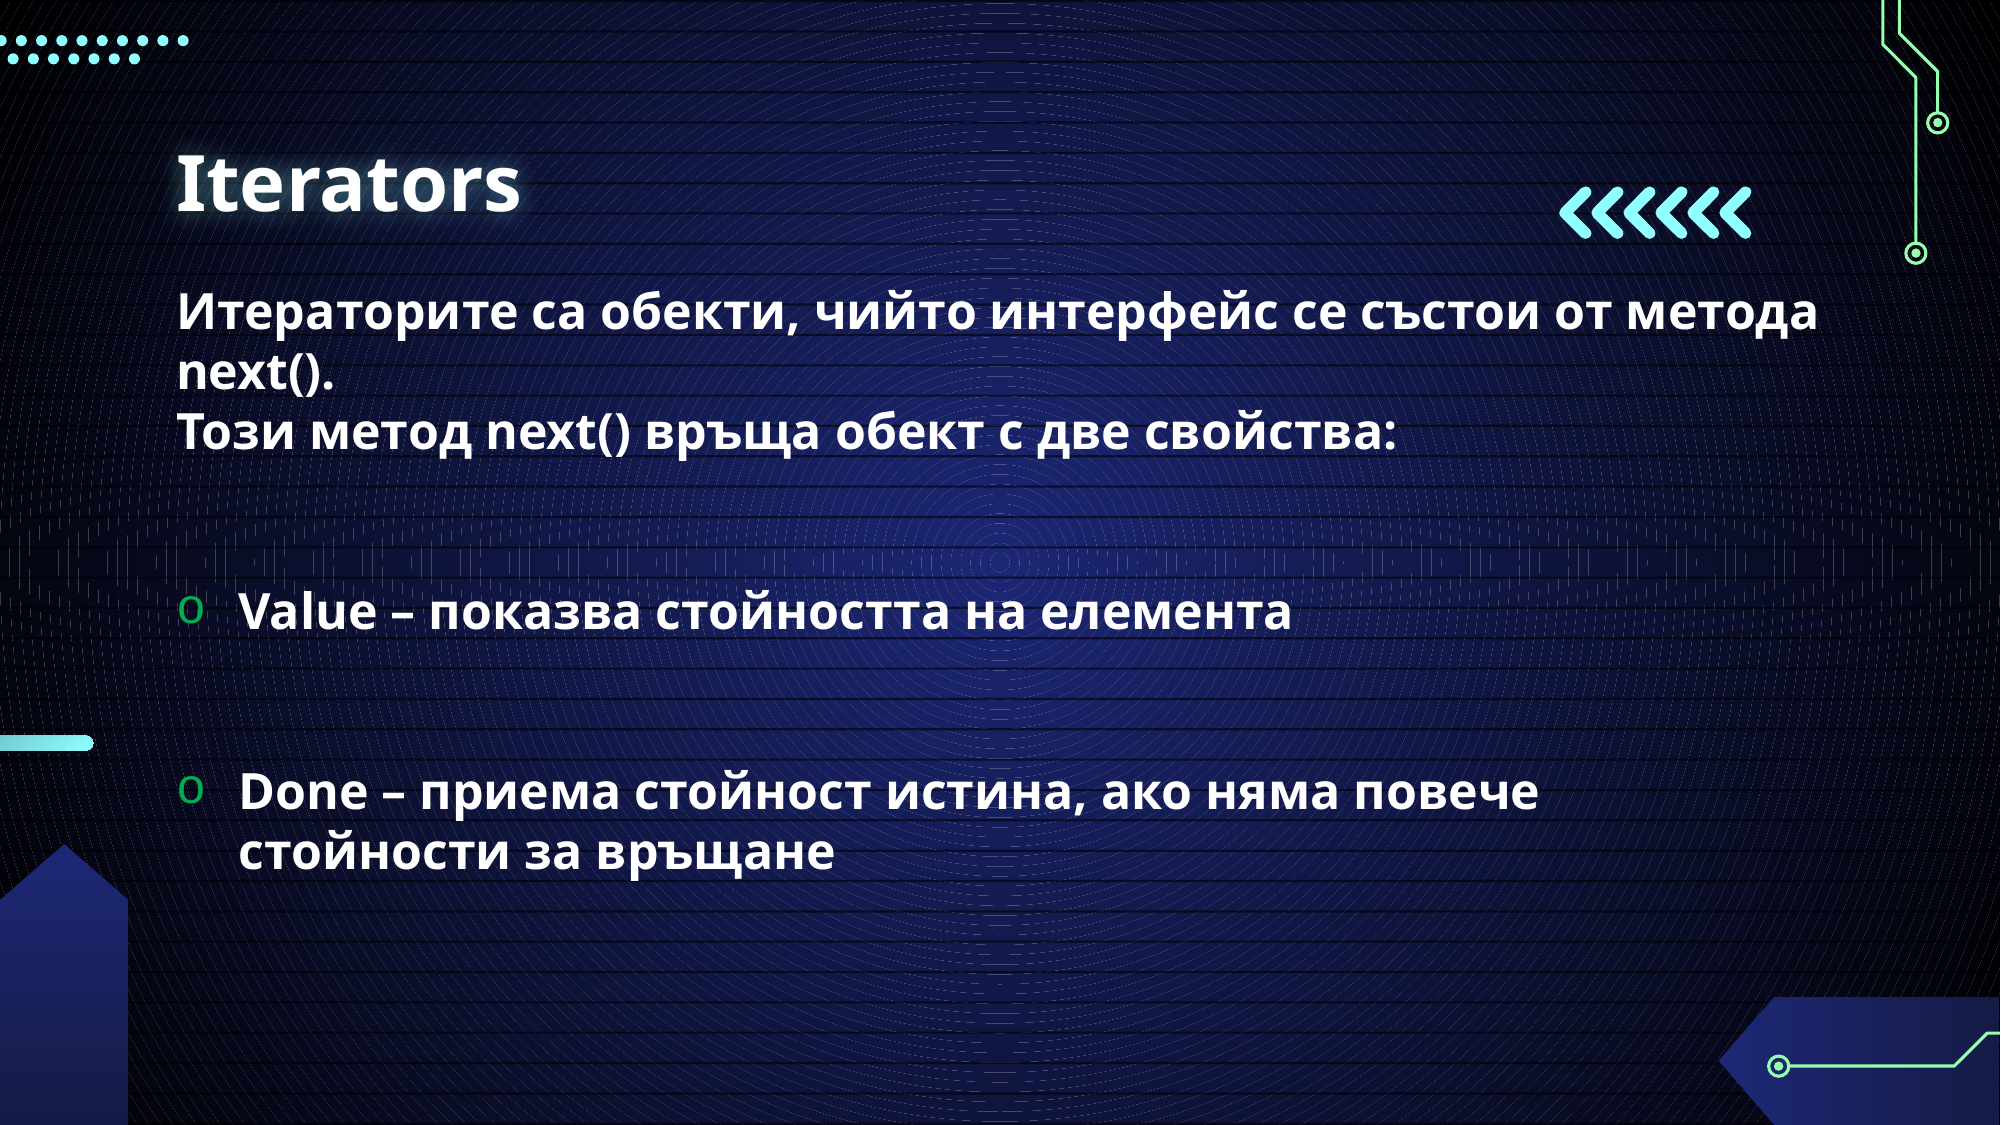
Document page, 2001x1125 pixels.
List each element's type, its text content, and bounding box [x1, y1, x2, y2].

title Iterators [155, 117, 1844, 244]
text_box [1558, 186, 1753, 240]
list Итераторите са обекти, чийто интерфейс се състои от метода next(). Този метод next() връща обект с две свойства: Value – показва стойността на елемента Done – приема стойност истина, ако няма повече стойности за връщане [155, 259, 1844, 1007]
